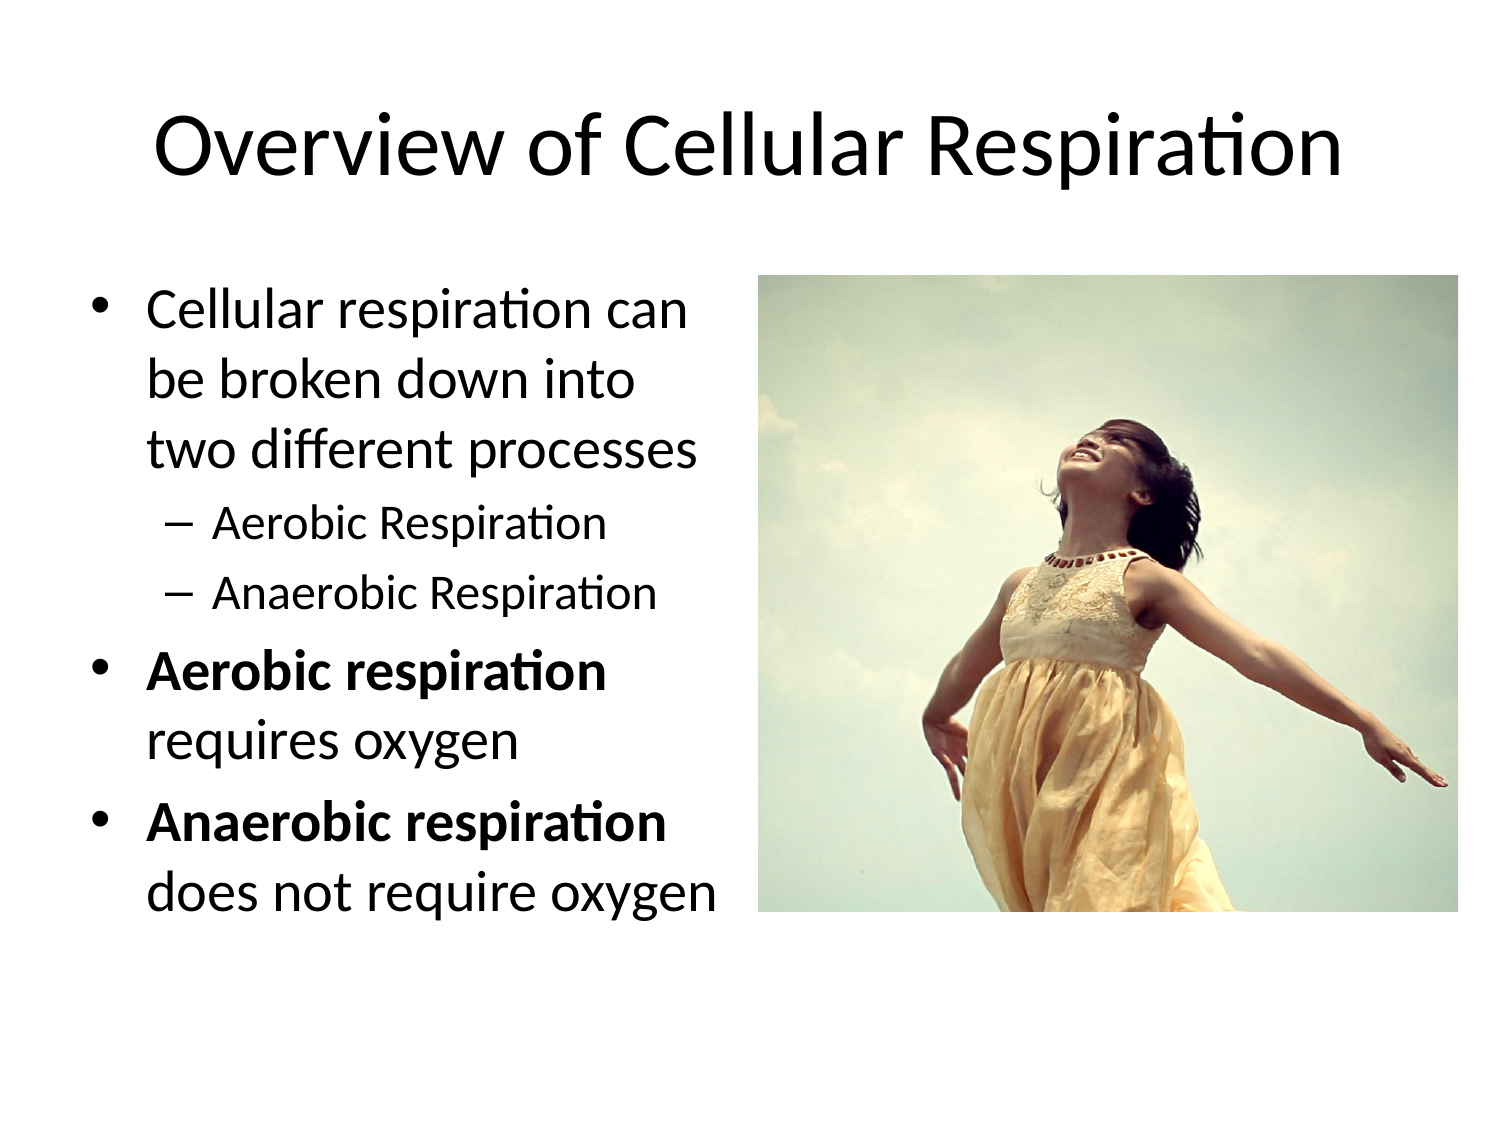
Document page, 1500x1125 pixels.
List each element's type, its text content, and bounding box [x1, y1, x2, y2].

list Cellular respiration can be broken down into two different processes Aerobic Respiration Anaerobic Respiration Aerobic respiration requires oxygen Anaerobic respiration does not require oxygen [75, 262, 738, 1005]
picture [757, 274, 1459, 913]
title Overview of Cellular Respiration [75, 45, 1425, 233]
